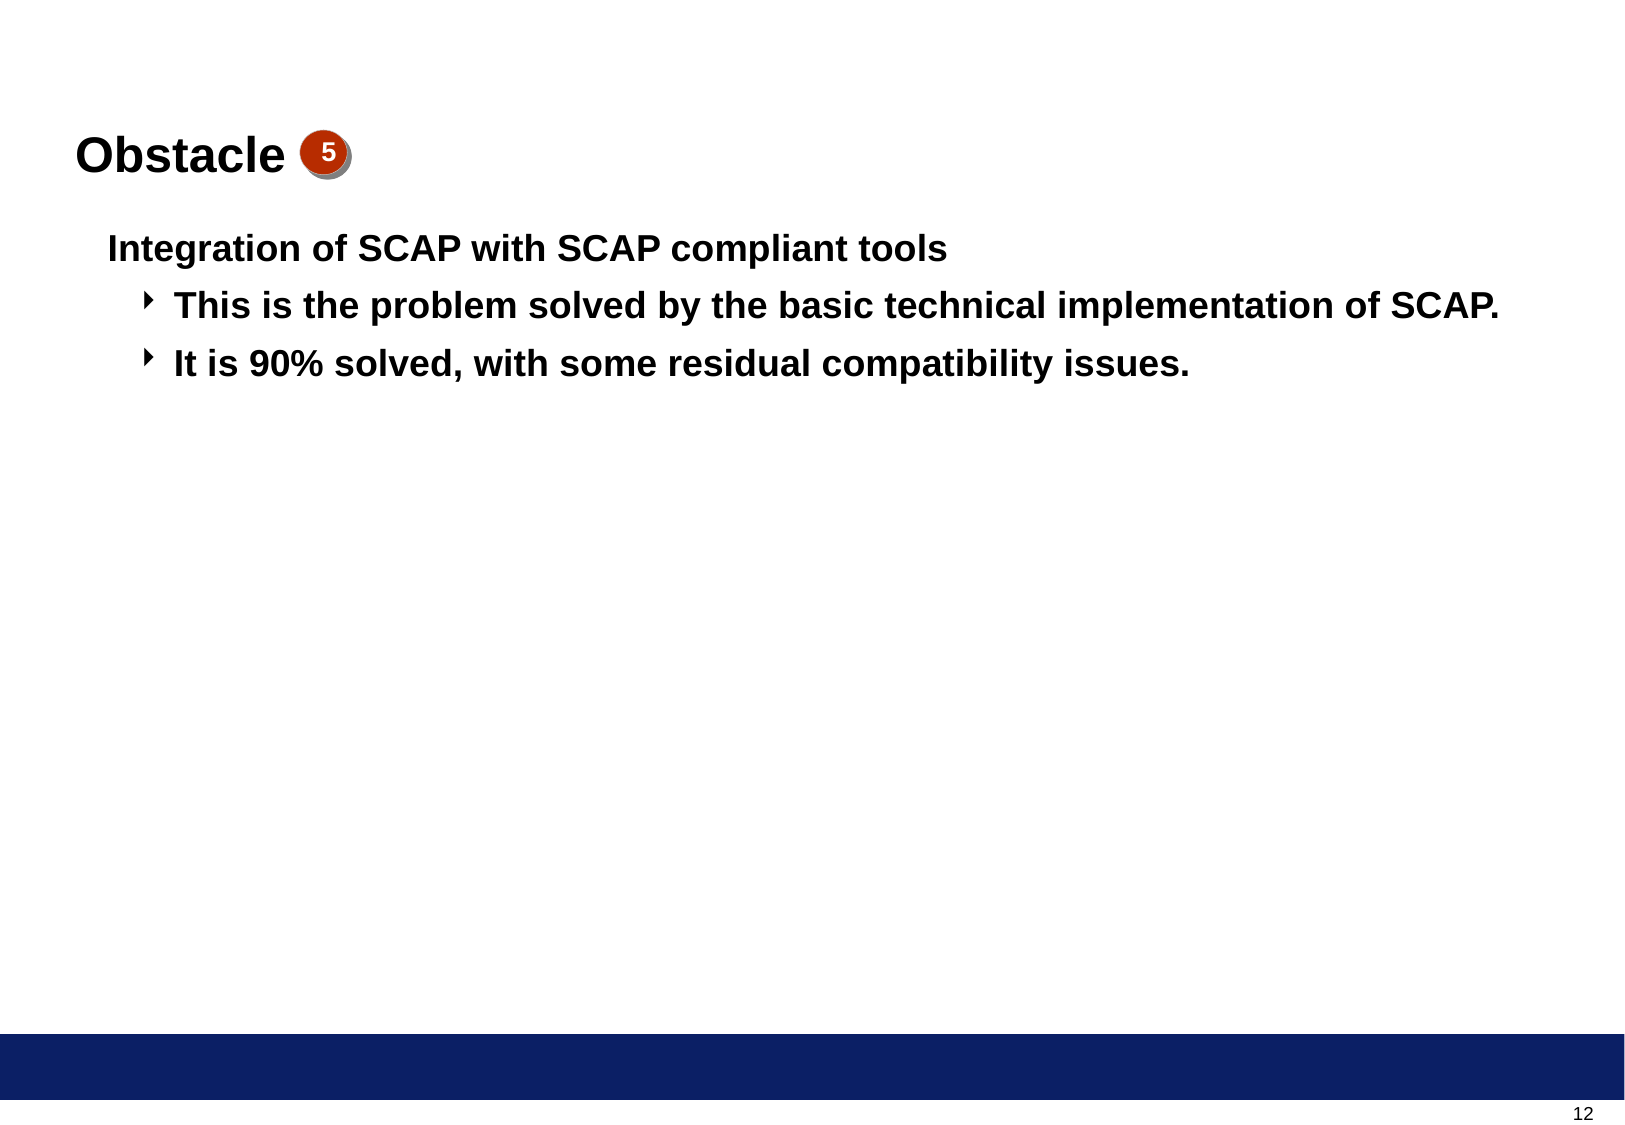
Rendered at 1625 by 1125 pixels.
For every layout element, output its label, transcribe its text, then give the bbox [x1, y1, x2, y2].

title Obstacle [74, 45, 1550, 184]
text_box 5 [299, 129, 348, 175]
picture [0, 1034, 1625, 1100]
list Integration of SCAP with SCAP compliant tools This is the problem solved by the basic technical implementation of SCAP. It is 90% solved, with some residual compatibility issues. [107, 223, 1530, 992]
